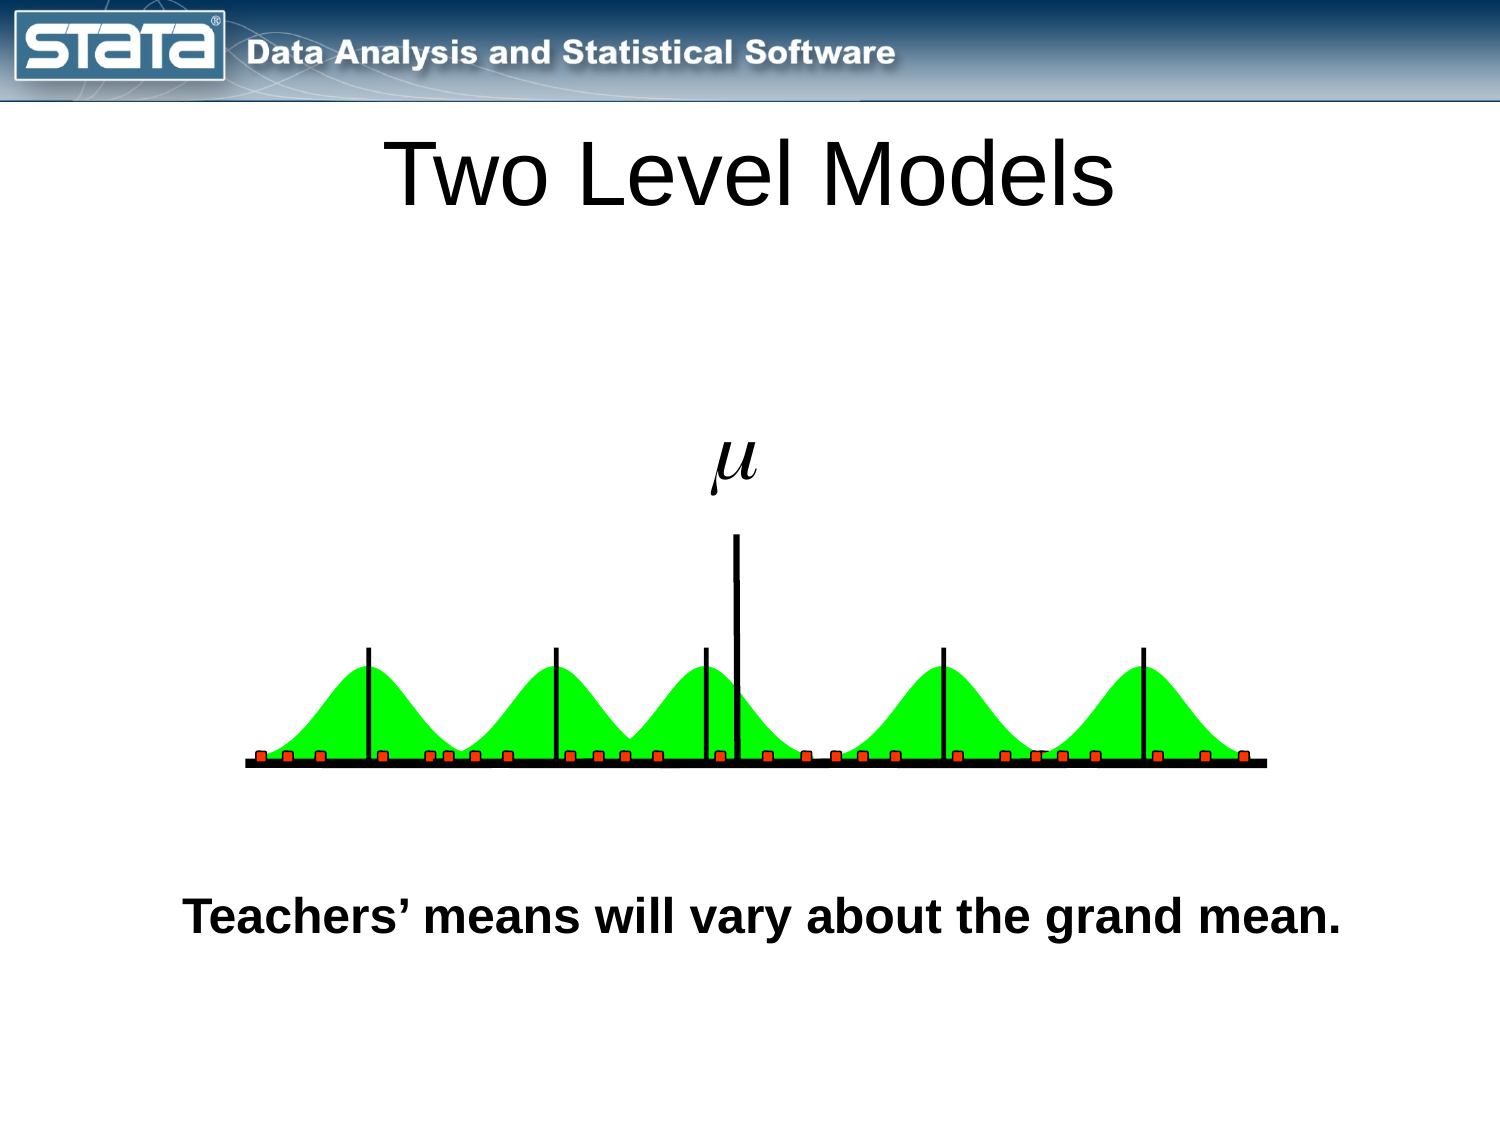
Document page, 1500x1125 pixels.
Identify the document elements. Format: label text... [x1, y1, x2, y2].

text_box Teachers’ means will vary about the grand mean. [137, 876, 1388, 952]
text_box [249, 299, 1251, 649]
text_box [1024, 649, 1263, 764]
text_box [824, 649, 1023, 764]
picture [0, 0, 1500, 102]
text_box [249, 649, 436, 764]
title Two Level Models [0, 109, 1500, 238]
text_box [587, 649, 823, 764]
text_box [694, 424, 778, 515]
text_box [437, 649, 586, 764]
